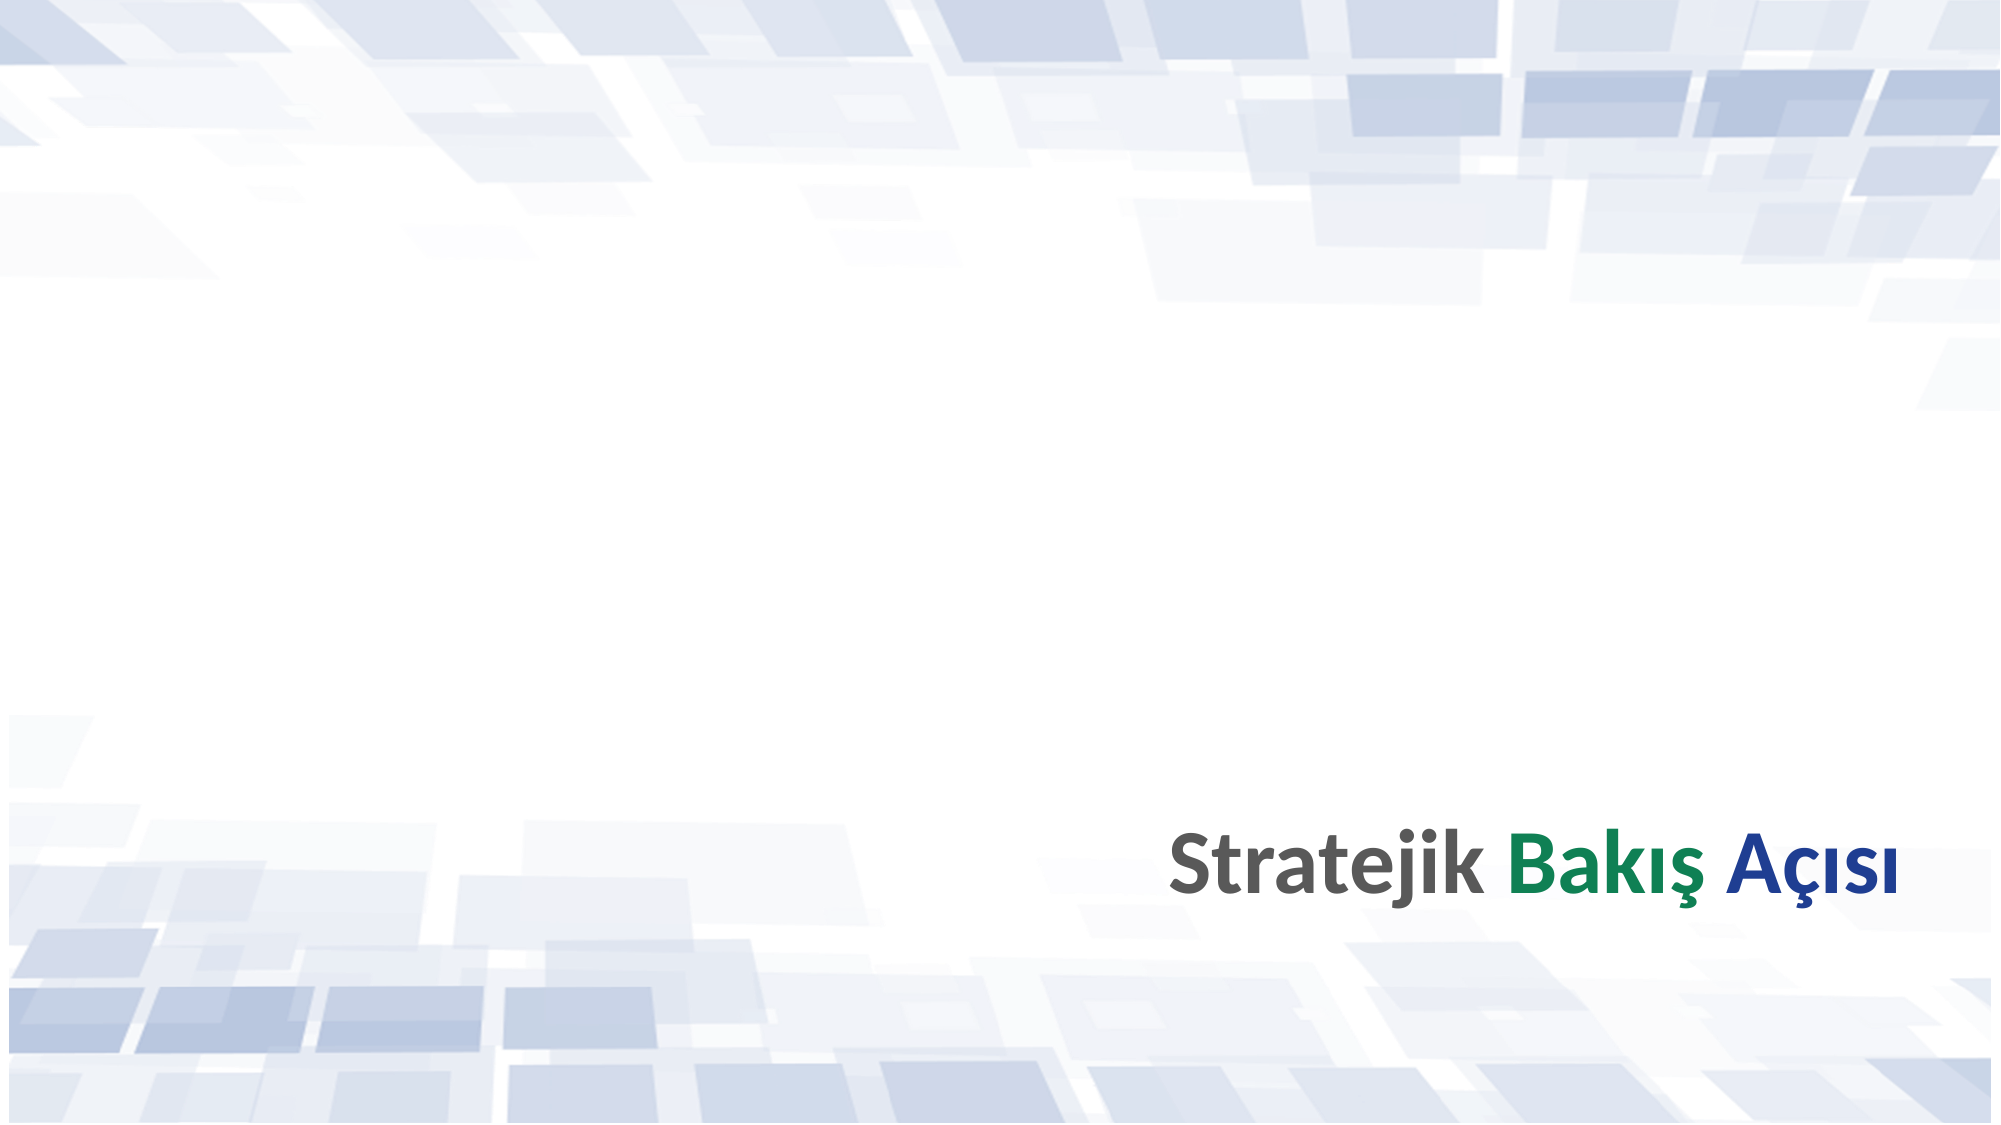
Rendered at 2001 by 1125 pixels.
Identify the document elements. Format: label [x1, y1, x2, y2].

picture [9, 715, 1991, 1124]
picture [0, 0, 2000, 412]
